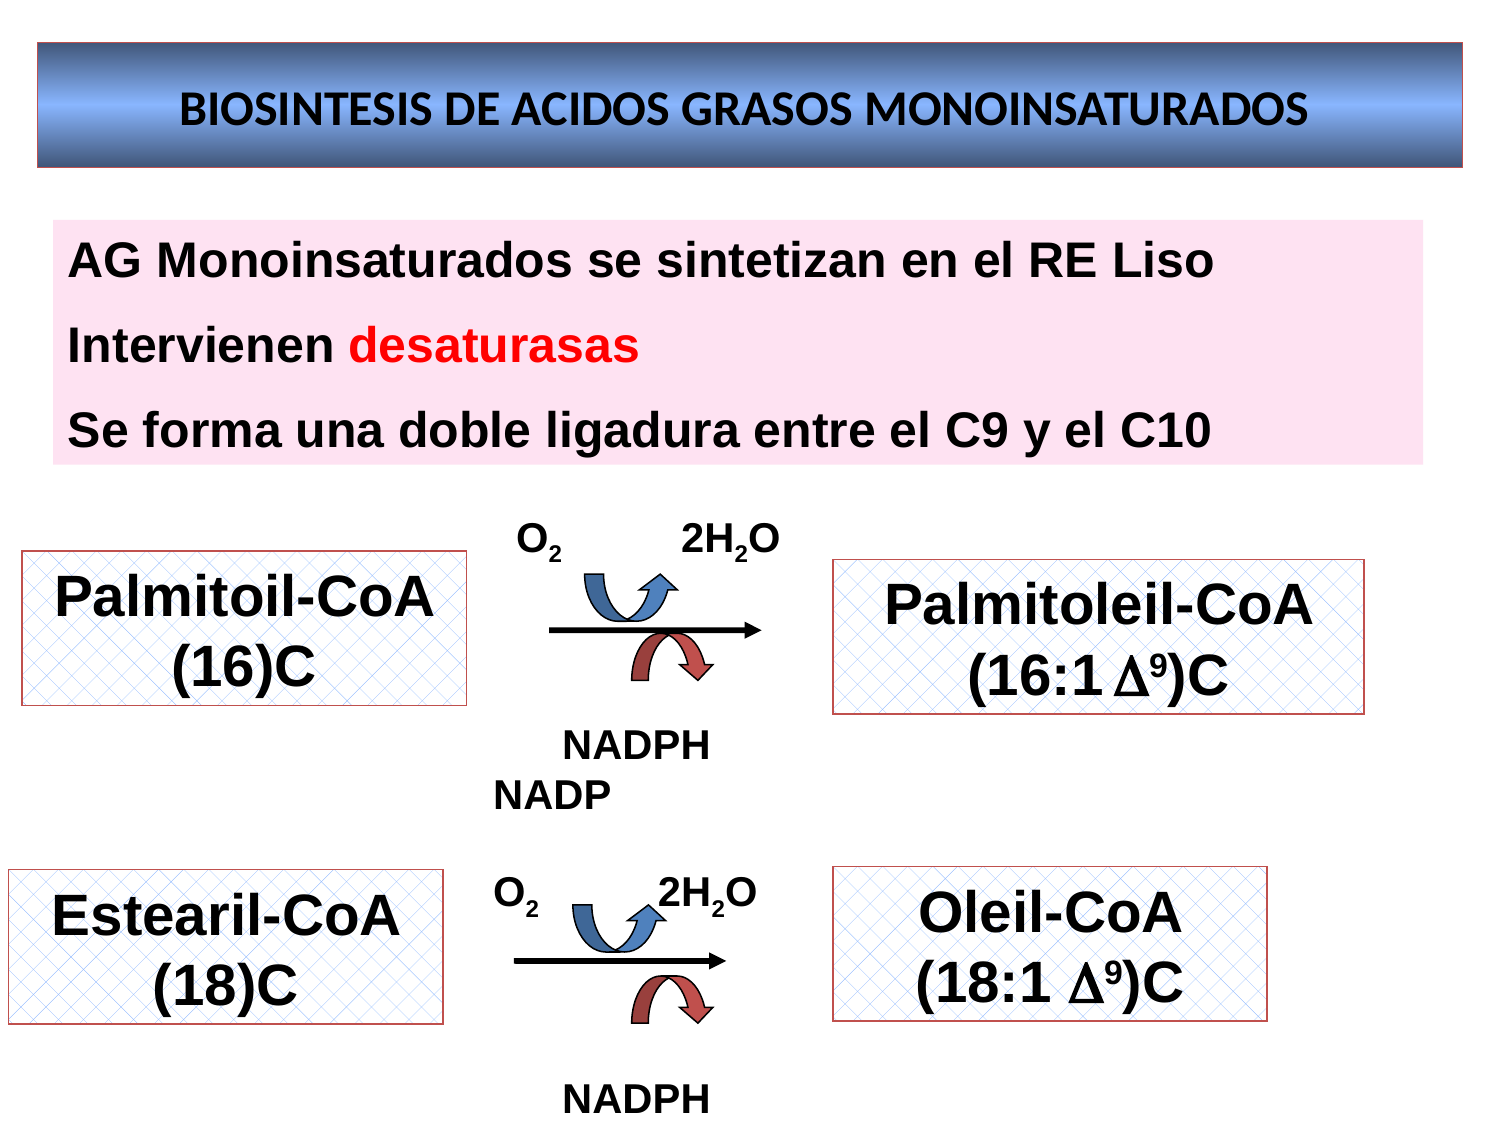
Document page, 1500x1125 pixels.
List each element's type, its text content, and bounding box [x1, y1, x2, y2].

text_box AG Monoinsaturados se sintetizan en el RE Liso Intervienen desaturasas Se forma una doble ligadura entre el C9 y el C10 [53, 219, 1424, 465]
text_box [584, 574, 678, 622]
text_box Palmitoil-CoA (16)C [21, 550, 467, 706]
text_box [631, 976, 713, 1024]
text_box Estearil-CoA (18)C [8, 869, 443, 1025]
text_box Palmitoleil-CoA (16:1 D9)C [880, 559, 1365, 714]
text_box O2 2H2O NADPH NADP [478, 857, 880, 1125]
text_box [572, 904, 666, 953]
title BIOSINTESIS DE ACIDOS GRASOS MONOINSATURADOS [37, 42, 1463, 168]
text_box [631, 633, 713, 681]
text_box O2 2H2O NADPH NADP [478, 503, 880, 826]
text_box Oleil-CoA (18:1 D9)C [880, 866, 1268, 1022]
